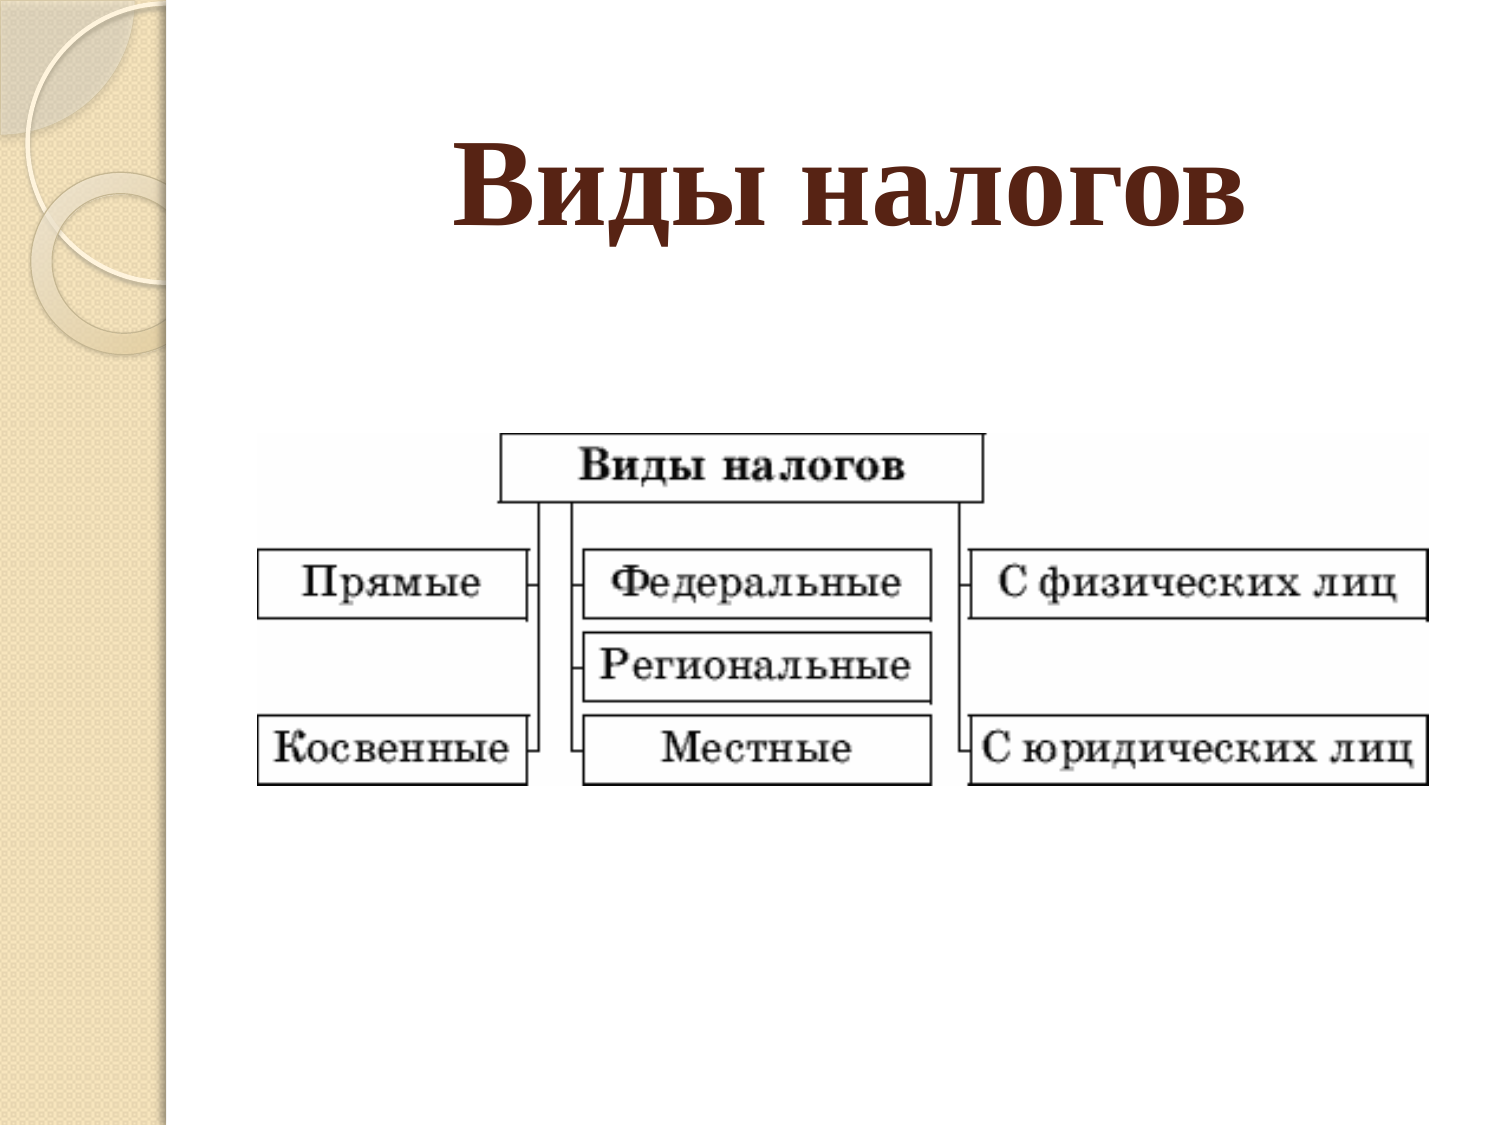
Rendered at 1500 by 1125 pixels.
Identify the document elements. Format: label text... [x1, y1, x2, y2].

picture [257, 433, 1429, 786]
title Виды налогов [235, 82, 1466, 270]
